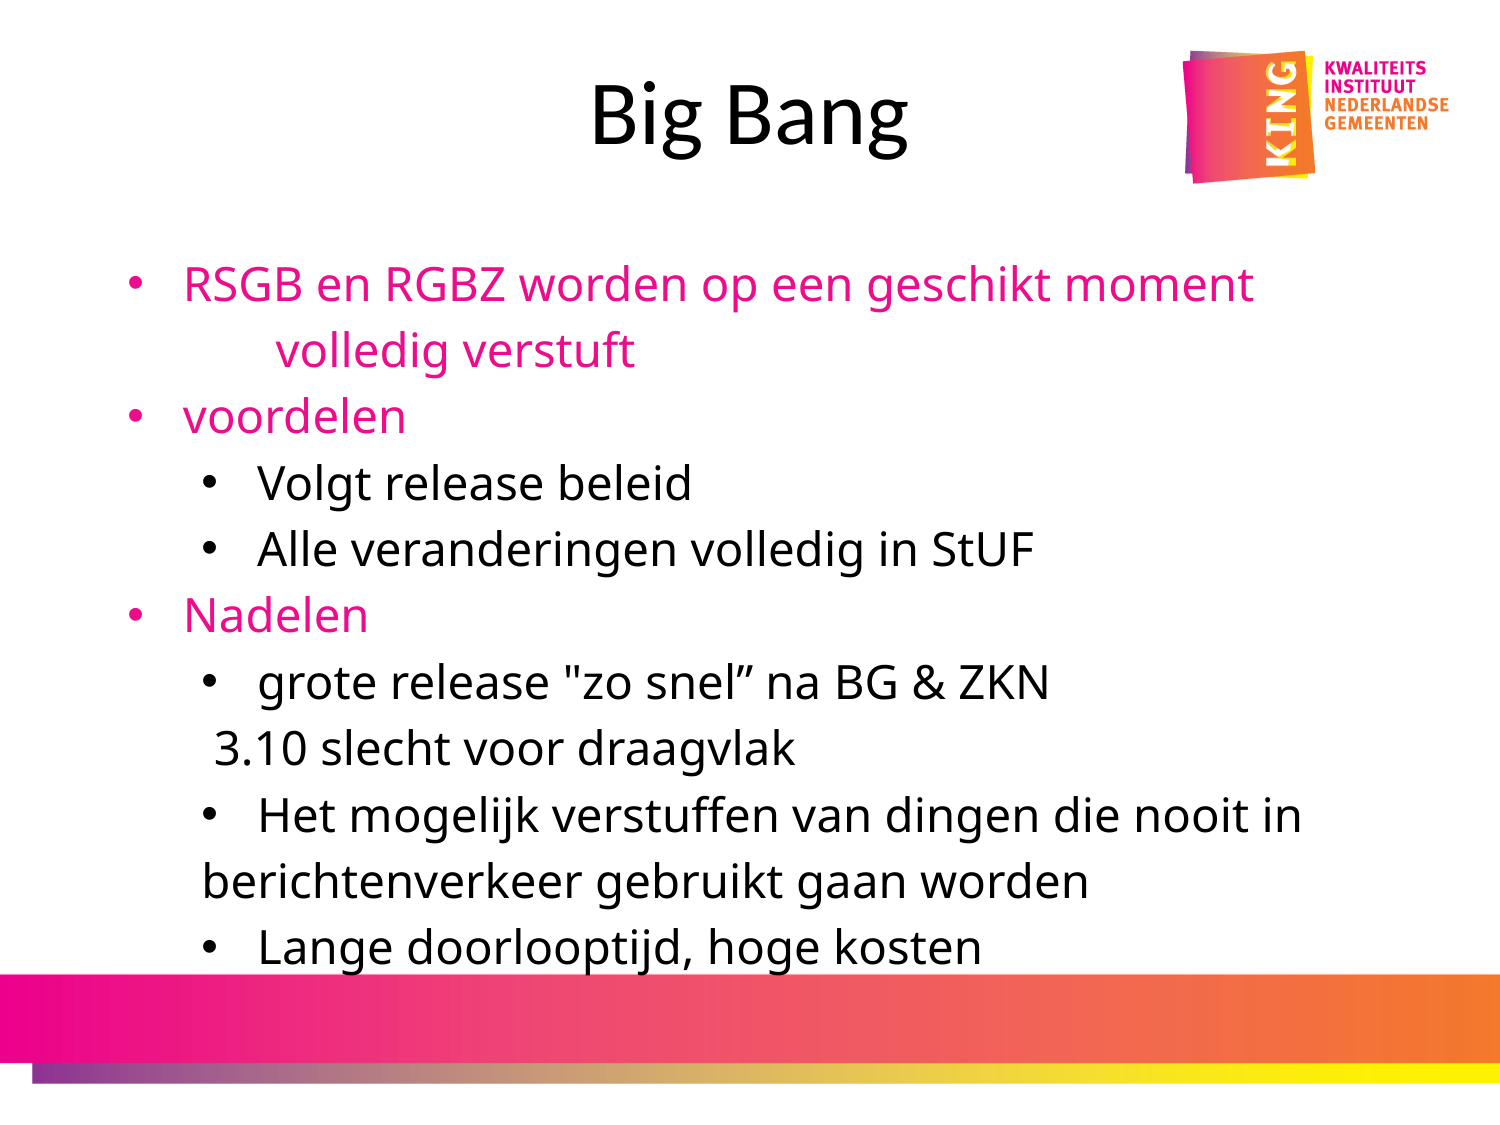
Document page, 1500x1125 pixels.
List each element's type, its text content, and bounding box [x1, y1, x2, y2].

picture [0, 0, 1500, 1125]
list RSGB en RGBZ worden op een geschikt moment volledig verstuft voordelen Volgt release beleid Alle veranderingen volledig in StUF Nadelen grote release "zo snel” na BG & ZKN 3.10 slecht voor draagvlak Het mogelijk verstuffen van dingen die nooit in berichtenverkeer gebruikt gaan worden Lange doorlooptijd, hoge kosten [112, 246, 1500, 989]
title Big Bang [75, 45, 1425, 233]
